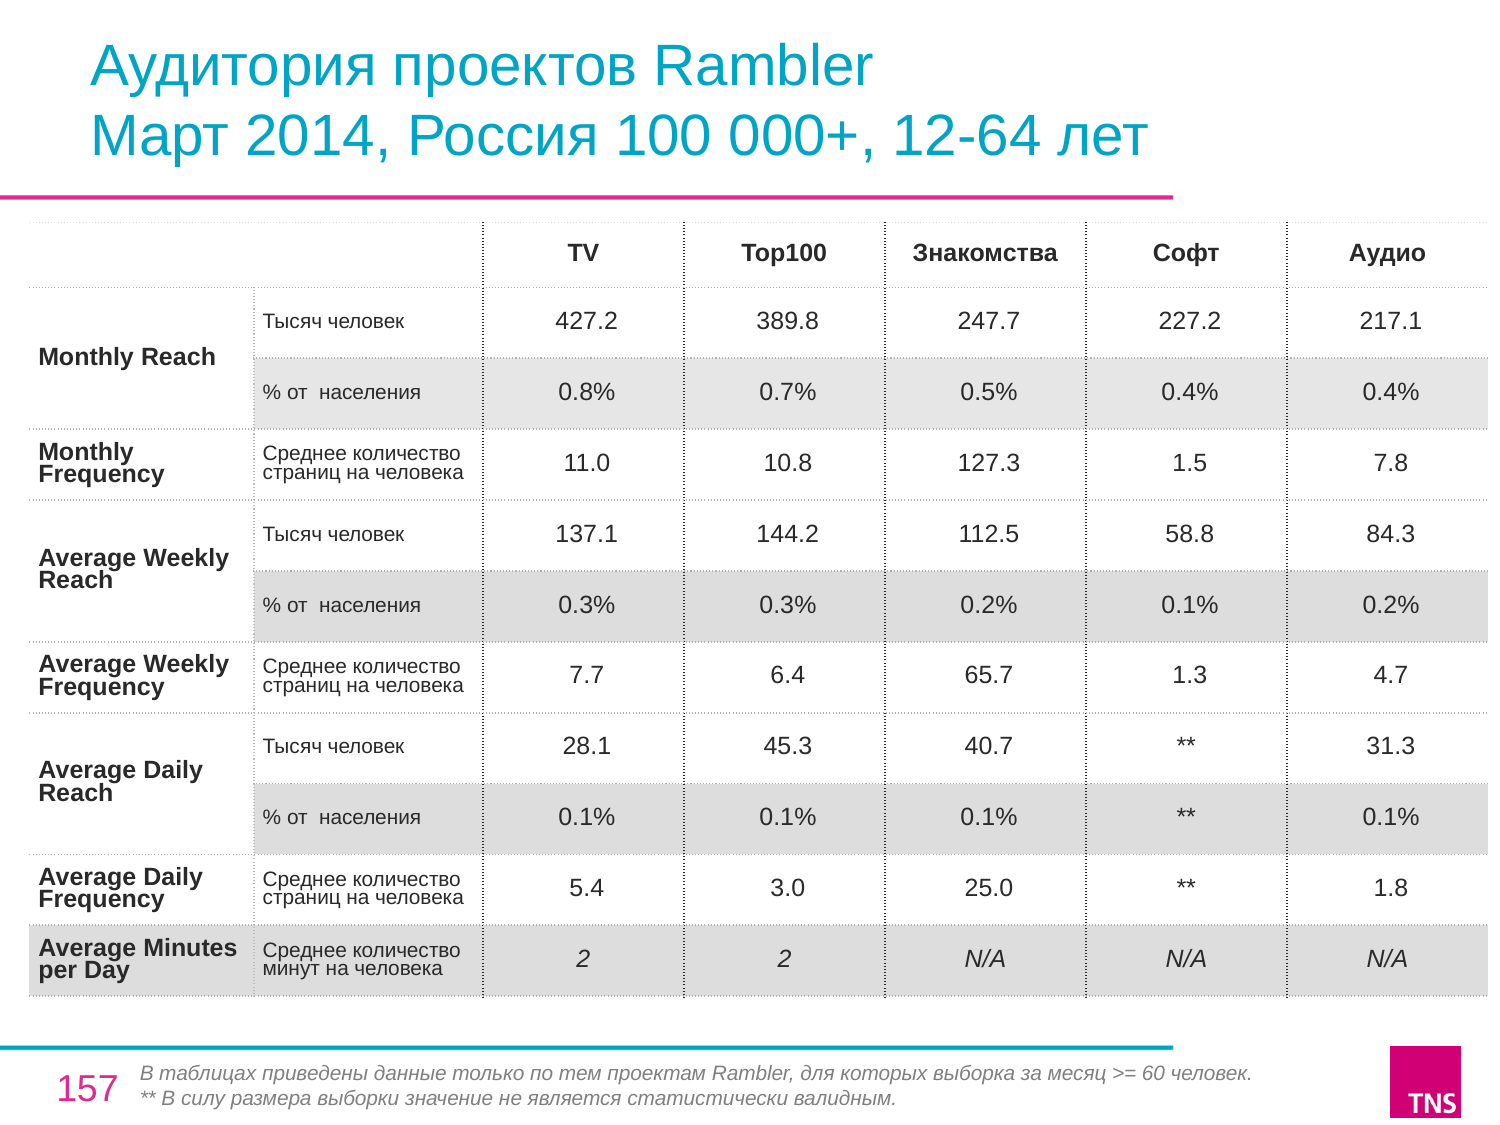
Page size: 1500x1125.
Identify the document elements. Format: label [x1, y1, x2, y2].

slide_number [40, 1055, 392, 1125]
text_box [124, 1052, 1463, 1117]
table_header [29, 223, 1488, 287]
title [74, 8, 1476, 187]
picture [0, 0, 1500, 1125]
table_cell [29, 287, 1488, 996]
